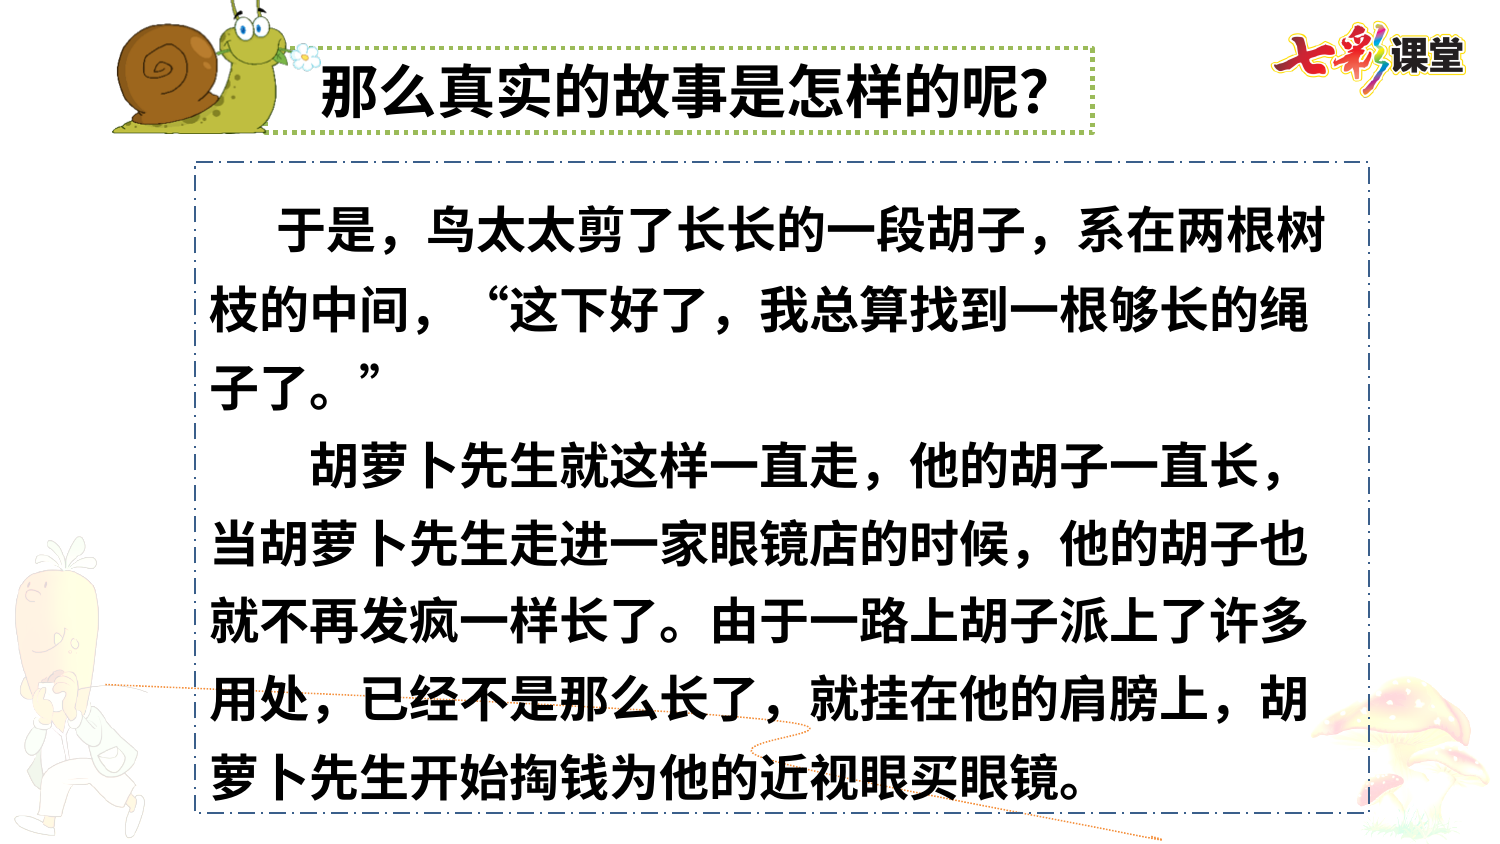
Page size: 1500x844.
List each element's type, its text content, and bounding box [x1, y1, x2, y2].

text_box 于是，鸟太太剪了长长的一段胡子，系在两根树枝的中间，“这下好了，我总算找到一根够长的绳子了。” 胡萝卜先生就这样一直走，他的胡子一直长，当胡萝卜先生走进一家眼镜店的时候，他的胡子也就不再发疯一样长了。由于一路上胡子派上了许多用处，已经不是那么长了，就挂在他的肩膀上，胡萝卜先生开始掏钱为他的近视眼买眼镜。 [194, 161, 1370, 814]
picture [1269, 20, 1468, 98]
picture [111, 0, 321, 134]
text_box 那么真实的故事是怎样的呢？ [325, 46, 1095, 135]
